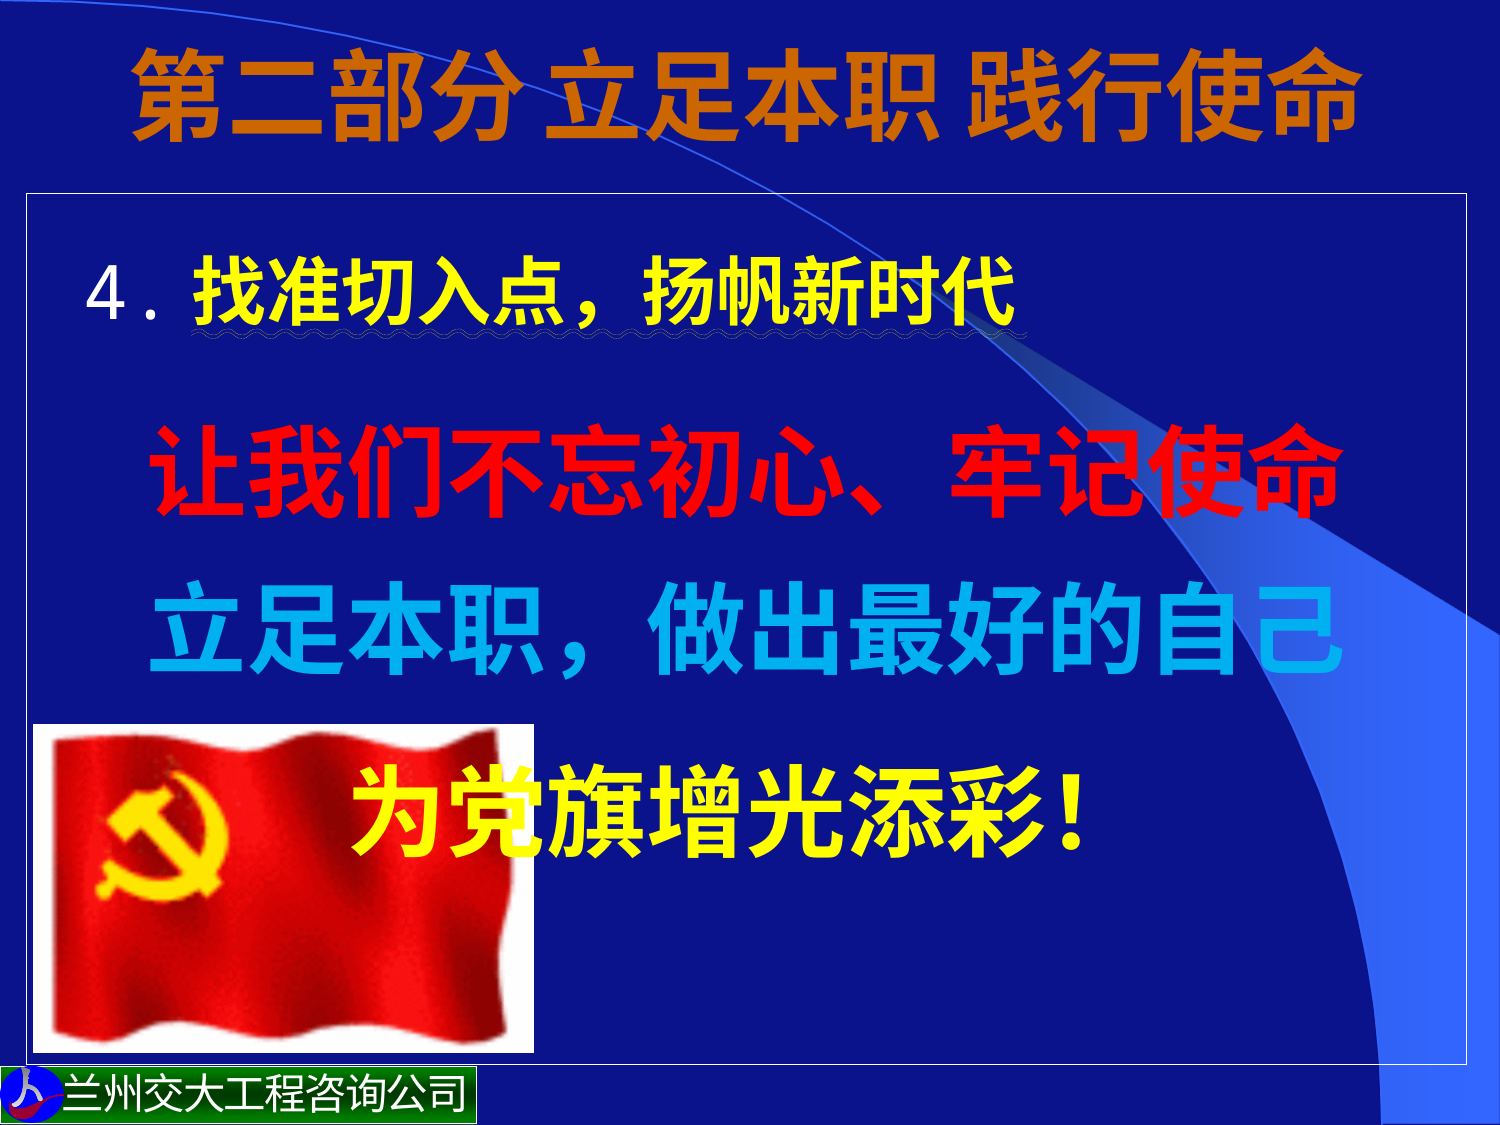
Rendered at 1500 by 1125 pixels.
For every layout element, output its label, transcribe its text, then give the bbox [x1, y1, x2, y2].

title 第二部分 立足本职 践行使命 [26, 0, 1467, 188]
picture [0, 0, 1500, 1125]
picture [33, 724, 535, 1053]
list 4.找准切入点，扬帆新时代 让我们不忘初心、牢记使命 立足本职，做出最好的自己 为党旗增光添彩！ [26, 193, 1467, 1065]
